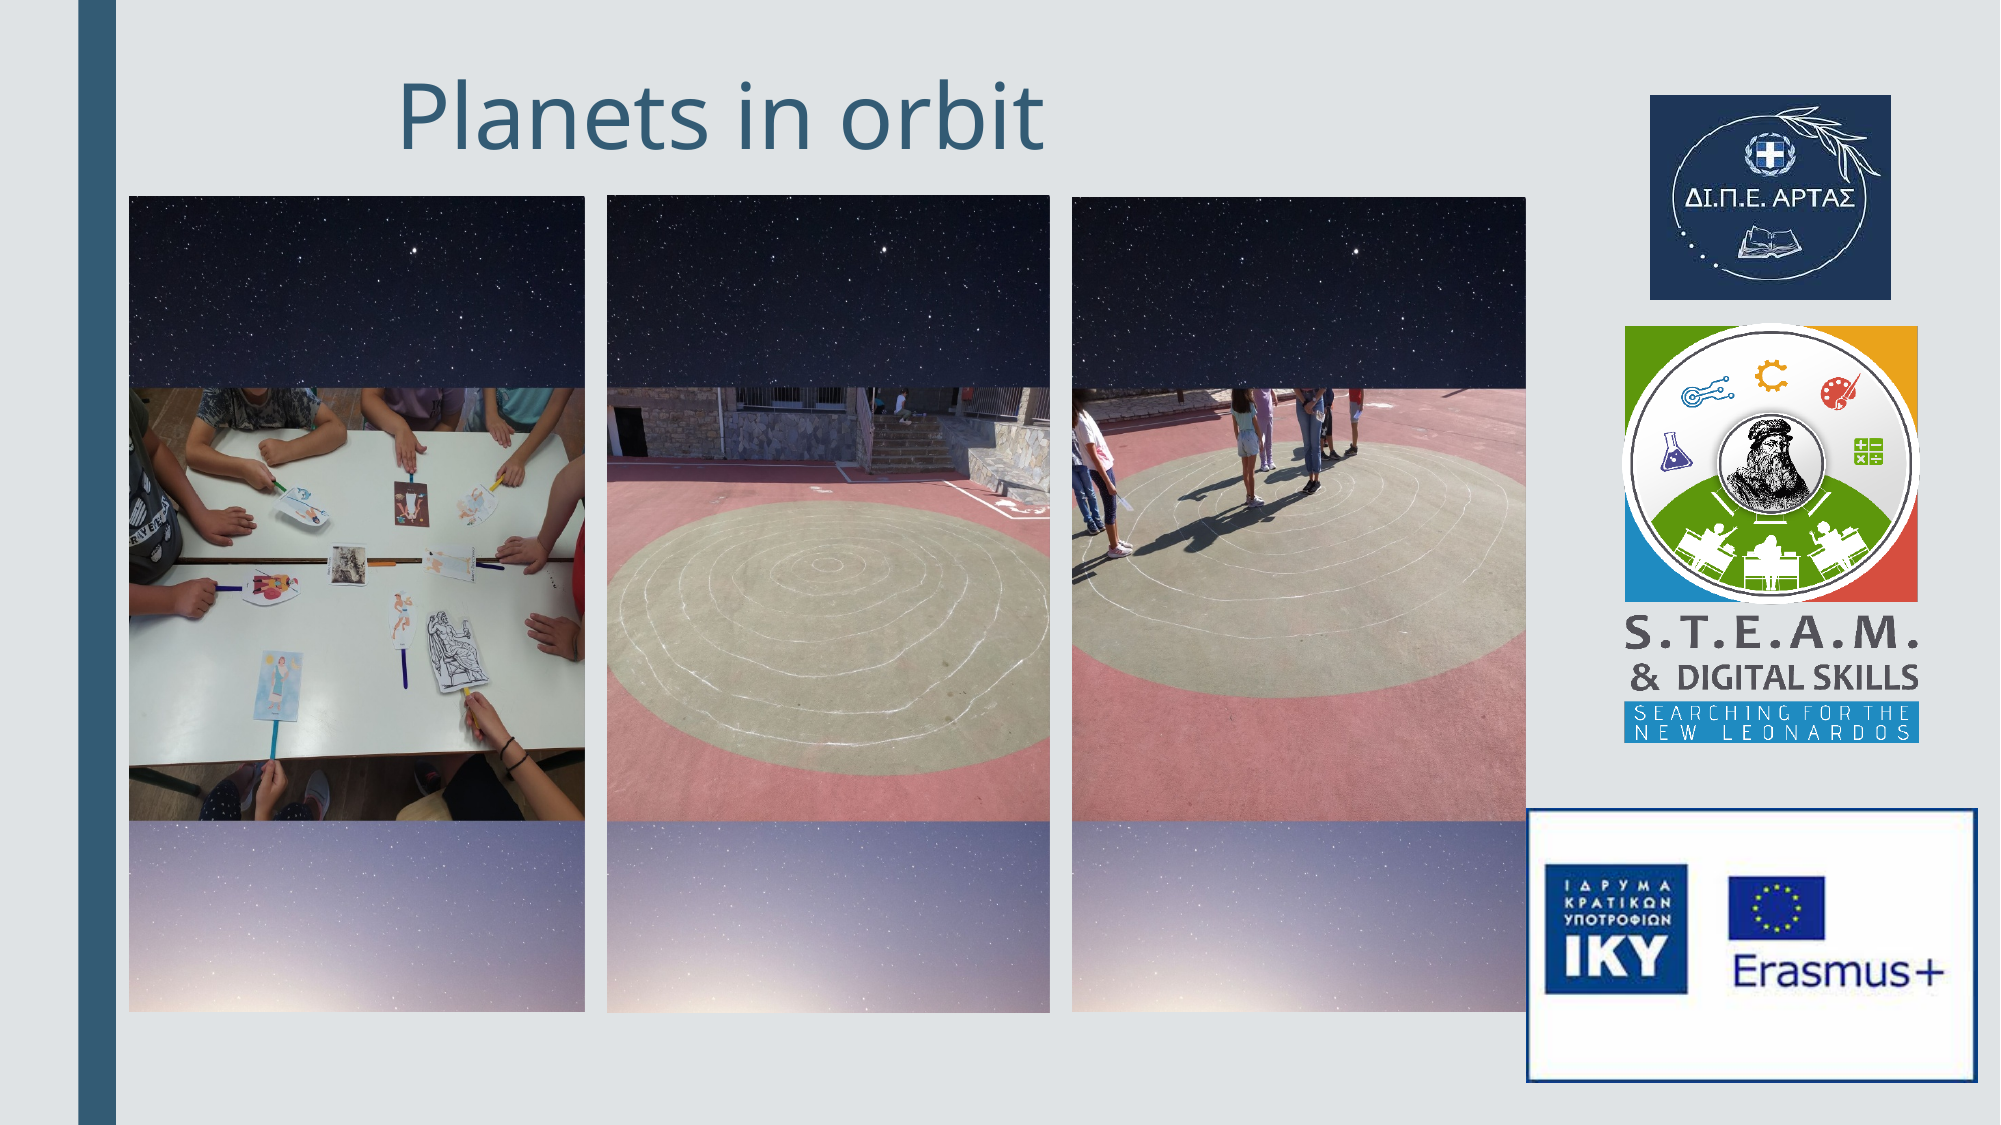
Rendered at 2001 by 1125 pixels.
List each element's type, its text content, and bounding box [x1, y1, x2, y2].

picture [1622, 323, 1920, 743]
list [1525, 808, 1978, 1083]
title Planets in orbit [379, 64, 1346, 184]
picture [1072, 197, 1526, 1012]
picture [129, 196, 585, 1012]
picture [606, 195, 1050, 1013]
picture [1650, 95, 1891, 300]
